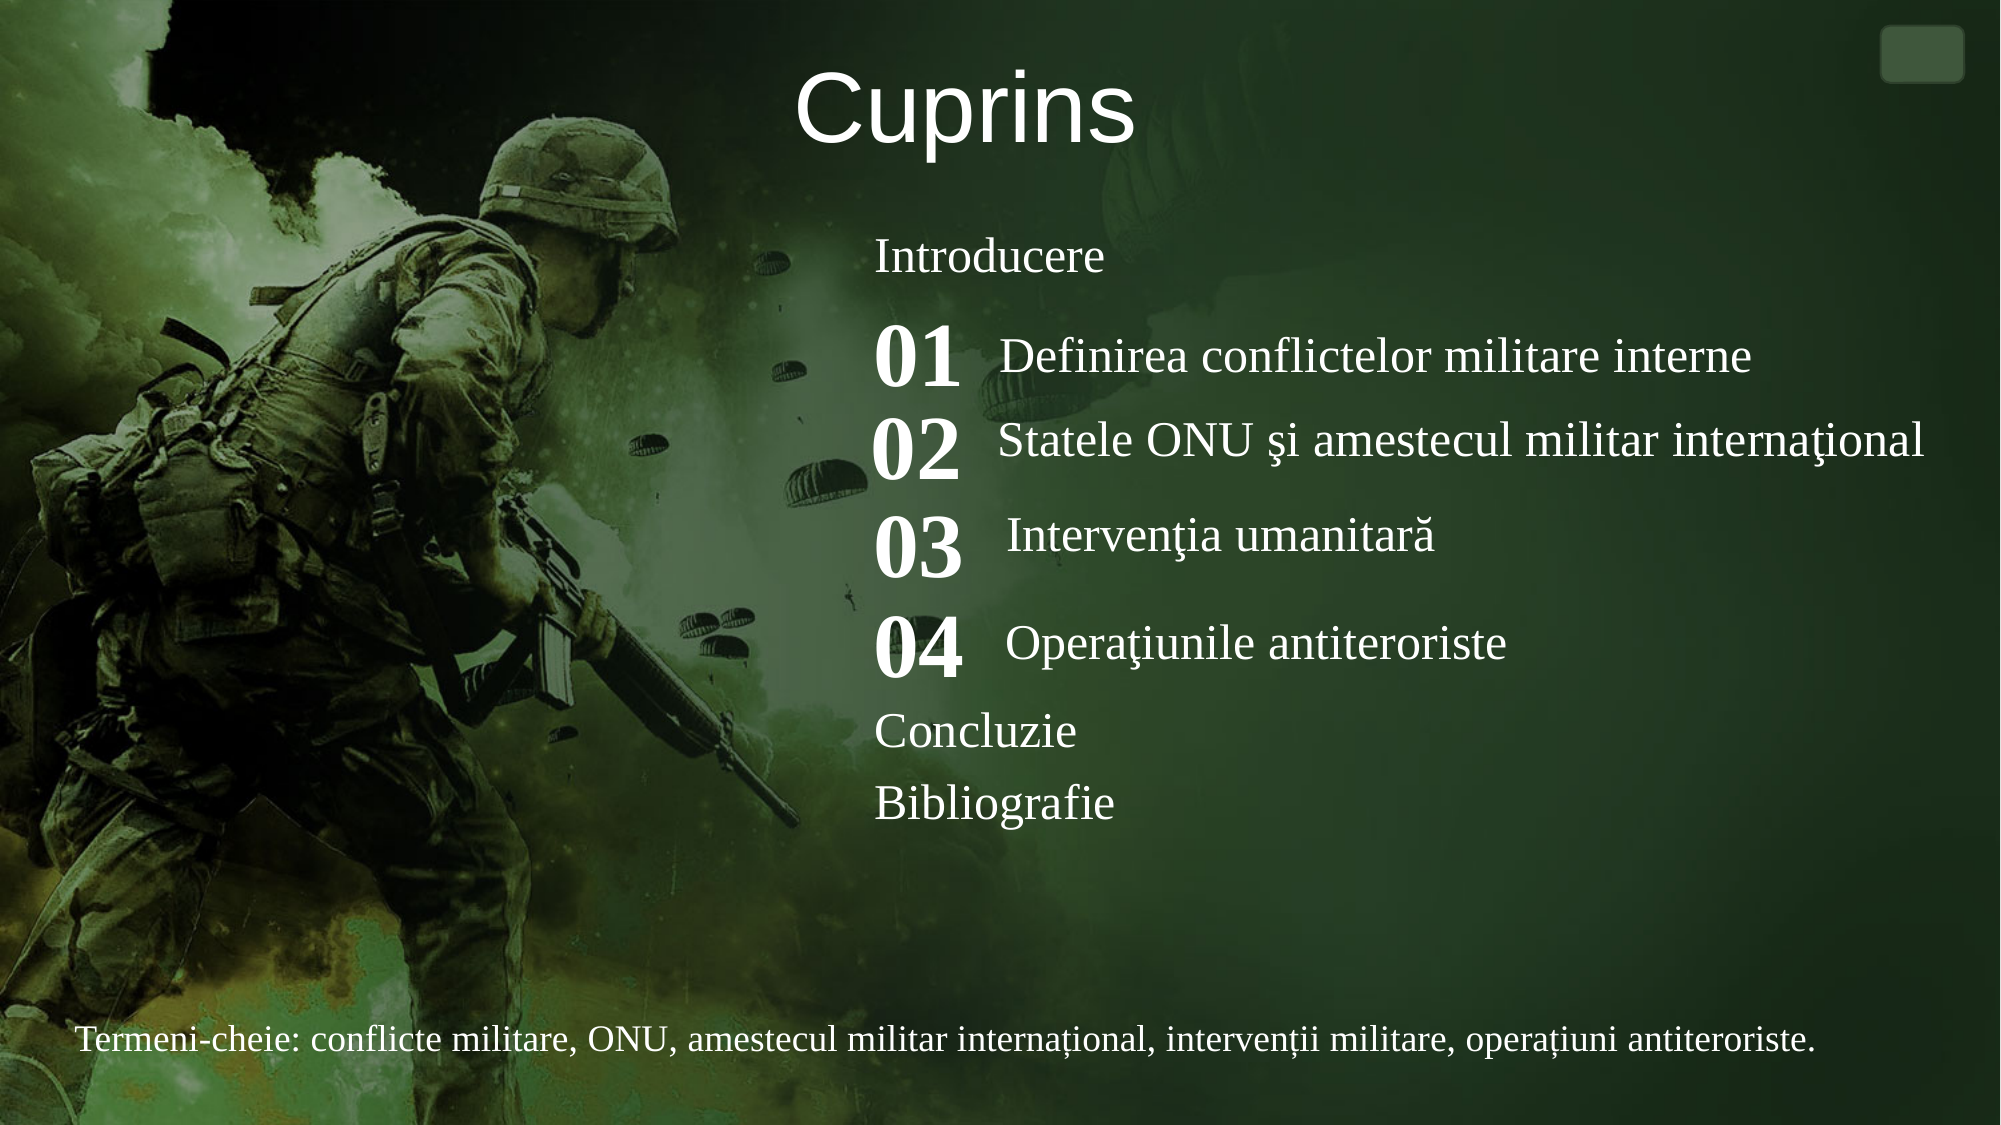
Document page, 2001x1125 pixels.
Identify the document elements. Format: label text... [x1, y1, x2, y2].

text_box 01 [840, 287, 998, 380]
text_box Intervenţia umanitară [991, 494, 1452, 570]
text_box Cuprins [778, 35, 1795, 171]
text_box Operaţiunile antiteroriste [990, 601, 1524, 677]
text_box Concluzie [860, 689, 1093, 762]
picture [0, 0, 2001, 1125]
text_box Introducere [860, 214, 1121, 290]
text_box Definirea conflictelor militare interne [985, 315, 1769, 391]
text_box Bibliografie [859, 762, 1132, 838]
text_box Termeni-cheie: conflicte militare, ONU, amestecul militar internațional, intervenții militare, operațiuni antiteroriste. [59, 1006, 1984, 1067]
text_box 03 [840, 478, 998, 578]
text_box 02 [838, 380, 996, 506]
text_box Statele ONU şi amestecul militar internaţional [983, 398, 1984, 474]
text_box 04 [840, 578, 998, 703]
